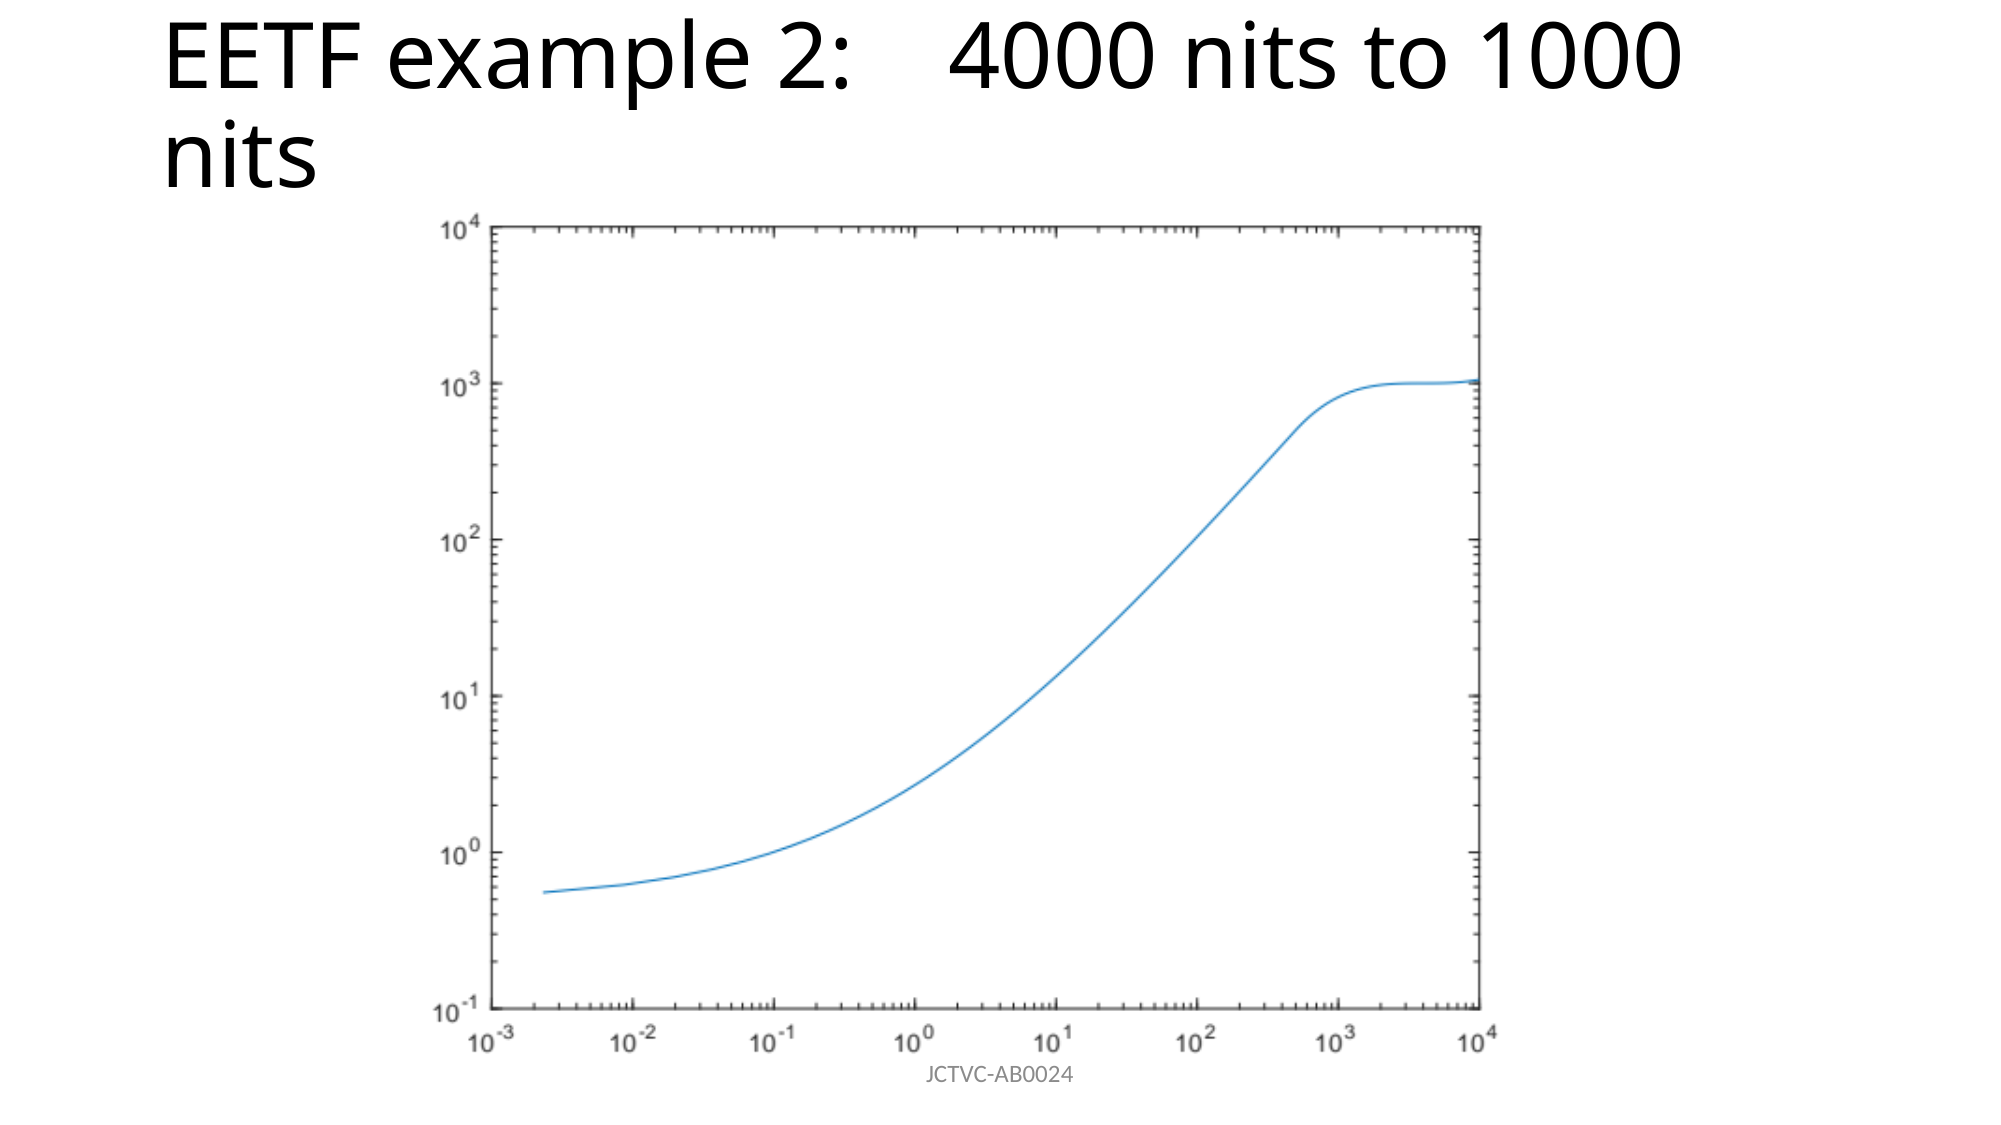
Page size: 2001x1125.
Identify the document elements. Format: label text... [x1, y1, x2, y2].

title EETF example 2: 4000 nits to 1000 nits [146, 0, 1872, 218]
picture [325, 155, 1598, 1110]
